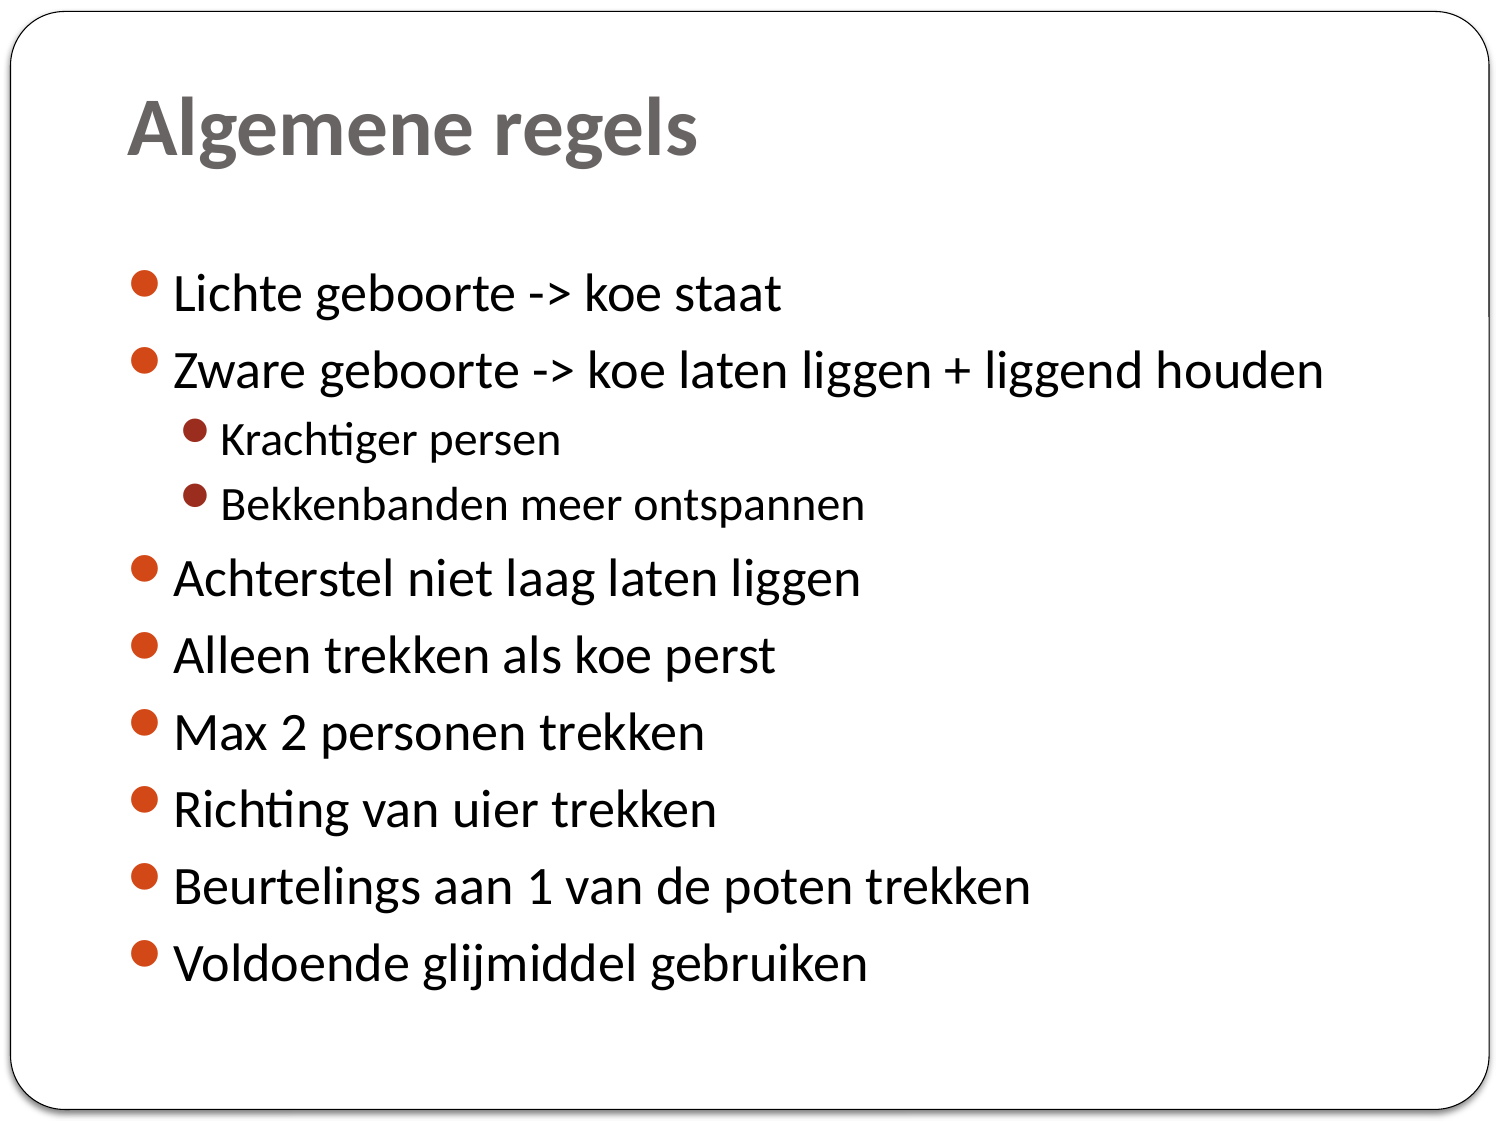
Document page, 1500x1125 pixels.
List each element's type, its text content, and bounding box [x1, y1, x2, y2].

title Algemene regels [112, 62, 1388, 188]
list Lichte geboorte -> koe staat Zware geboorte -> koe laten liggen + liggend houden Krachtiger persen Bekkenbanden meer ontspannen Achterstel niet laag laten liggen Alleen trekken als koe perst Max 2 personen trekken Richting van uier trekken Beurtelings aan 1 van de poten trekken Voldoende glijmiddel gebruiken [112, 249, 1388, 1063]
